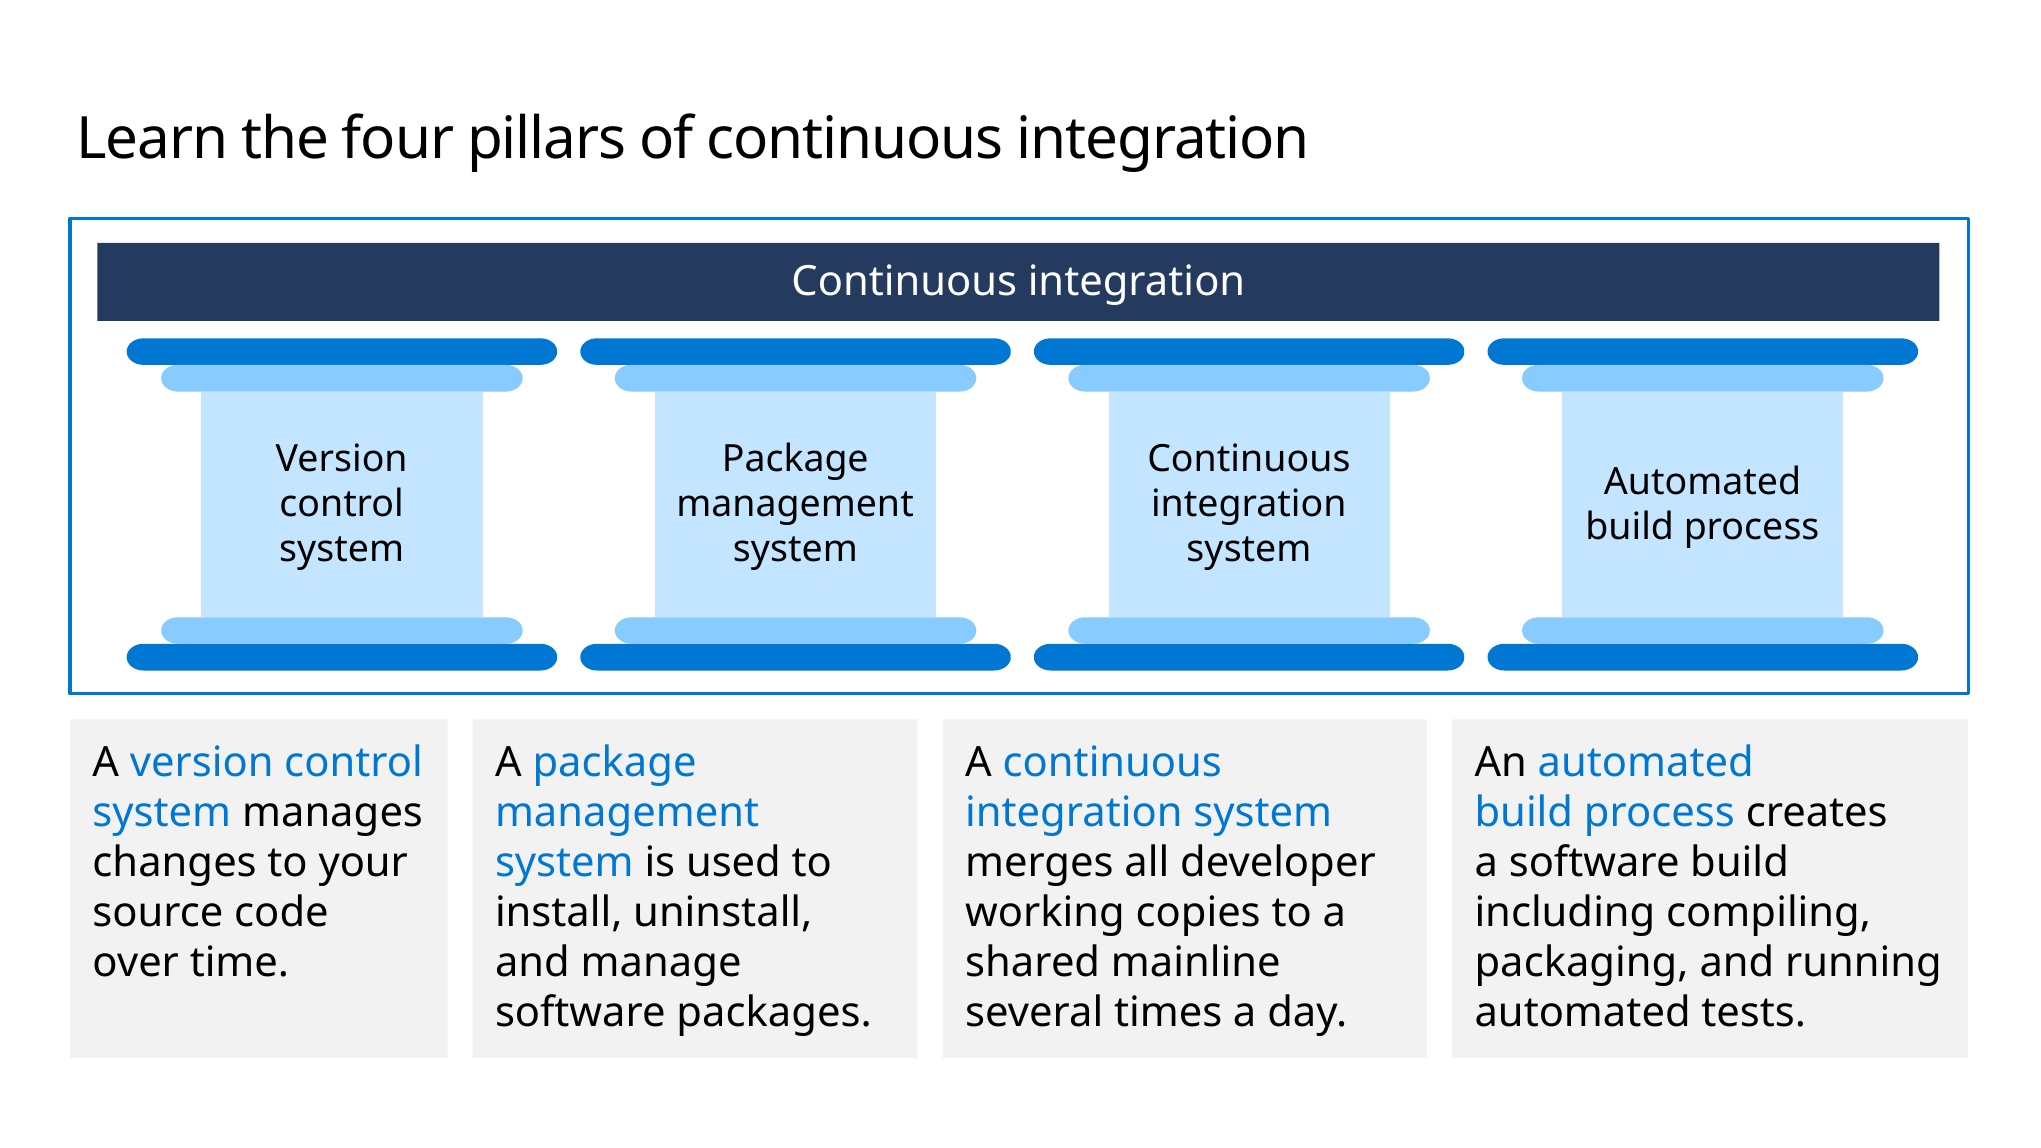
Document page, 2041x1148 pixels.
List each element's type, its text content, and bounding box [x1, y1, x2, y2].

text_box [69, 218, 1969, 694]
text_box A version control system manages changes to your source code over time. [70, 719, 448, 1059]
text_box An automated build process creates a software build including compiling, packaging, and running automated tests. [1452, 719, 1969, 1059]
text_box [97, 242, 1940, 671]
text_box A continuous integration system merges all developer working copies to a shared mainline several times a day. [942, 719, 1427, 1059]
title Learn the four pillars of continuous integration [76, 103, 1969, 172]
text_box A package management system is used to install, uninstall, and manage software packages. [472, 719, 918, 1059]
